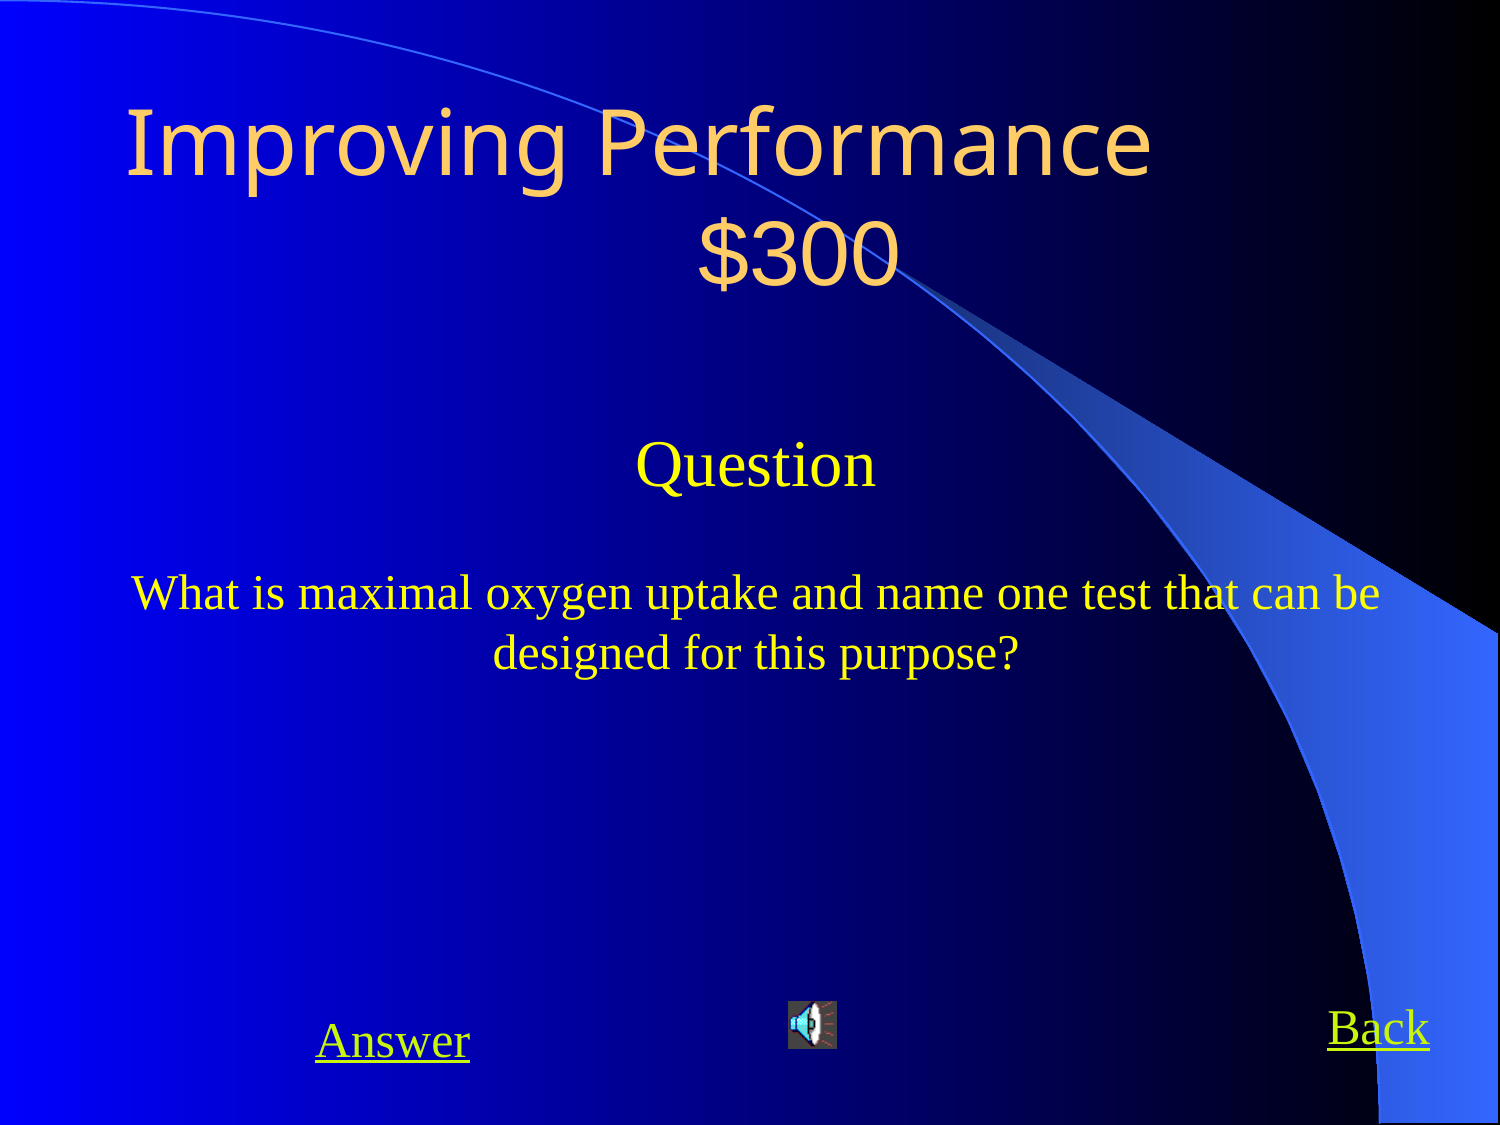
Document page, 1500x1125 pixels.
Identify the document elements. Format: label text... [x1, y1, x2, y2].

title Improving Performance $300 [87, 99, 1363, 288]
picture [787, 999, 838, 1051]
text_box Question What is maximal oxygen uptake and name one test that can be designed for this purpose? [99, 412, 1413, 748]
text_box Back [1312, 987, 1446, 1063]
text_box Answer [300, 999, 625, 1075]
